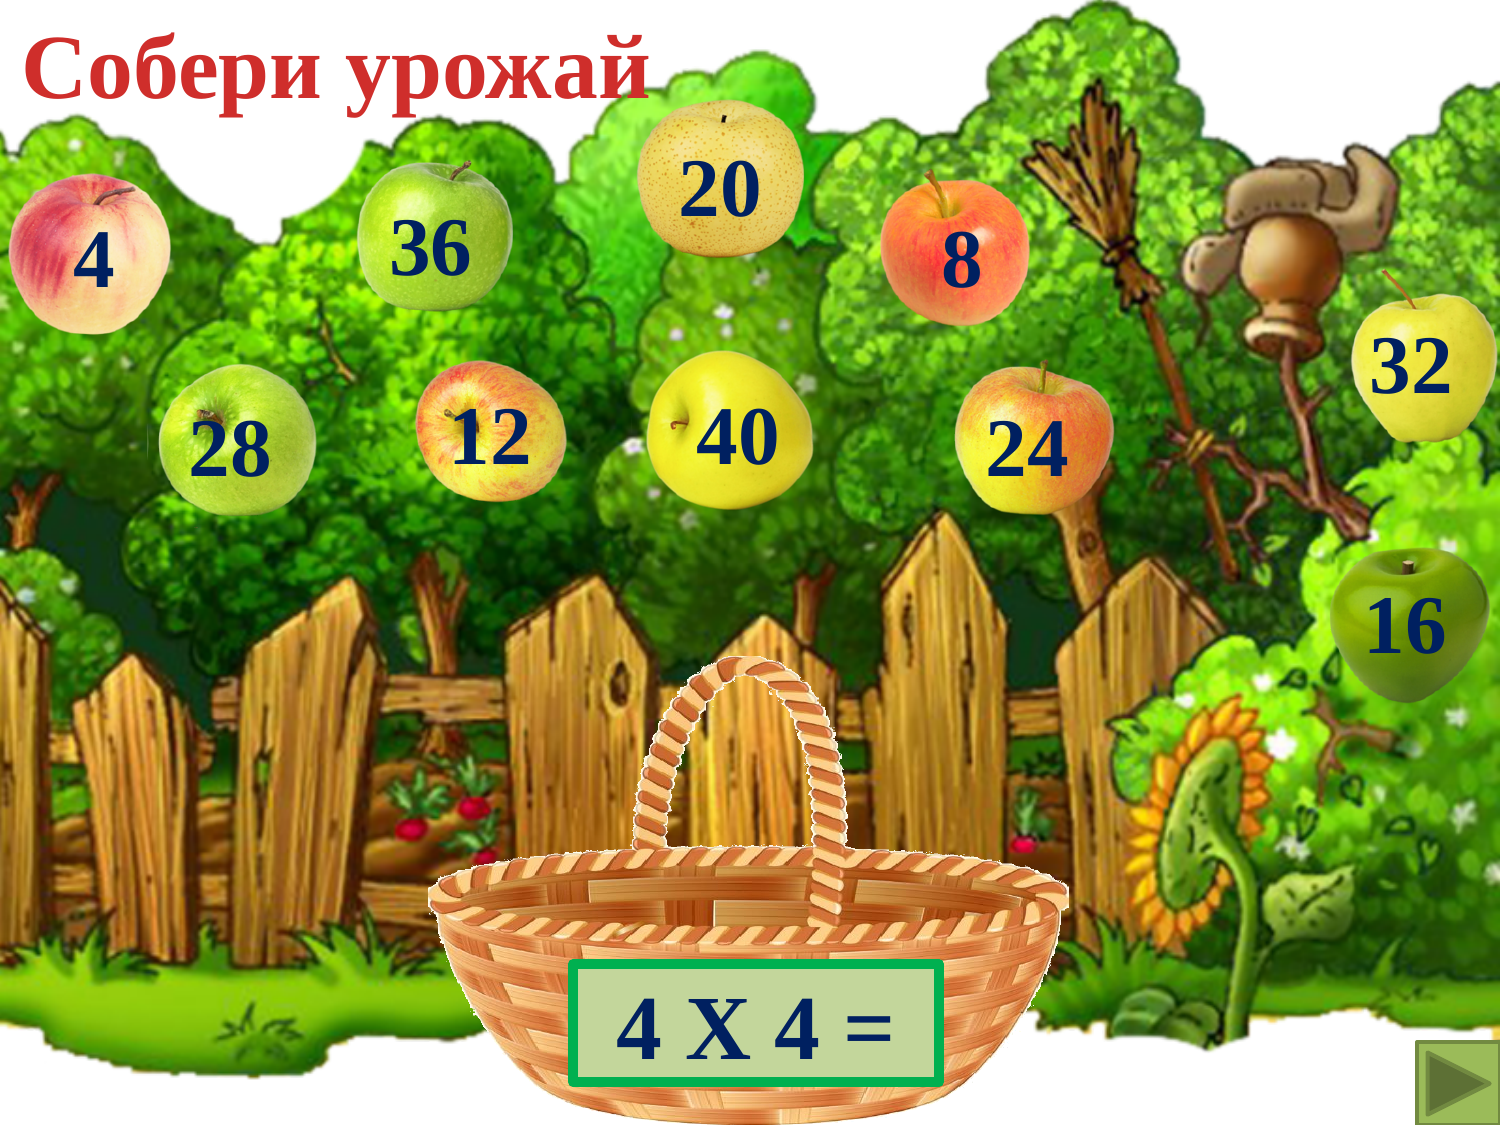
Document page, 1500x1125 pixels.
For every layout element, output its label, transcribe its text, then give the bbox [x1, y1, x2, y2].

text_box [1346, 255, 1500, 450]
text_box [867, 160, 1034, 336]
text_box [0, 160, 178, 339]
picture [0, 0, 1500, 1125]
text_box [926, 349, 1117, 526]
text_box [1310, 538, 1500, 707]
text_box Собери урожай [0, 0, 674, 125]
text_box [631, 314, 822, 517]
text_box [348, 148, 514, 324]
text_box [147, 349, 325, 528]
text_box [619, 66, 810, 262]
text_box [1415, 1040, 1500, 1125]
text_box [407, 349, 573, 520]
